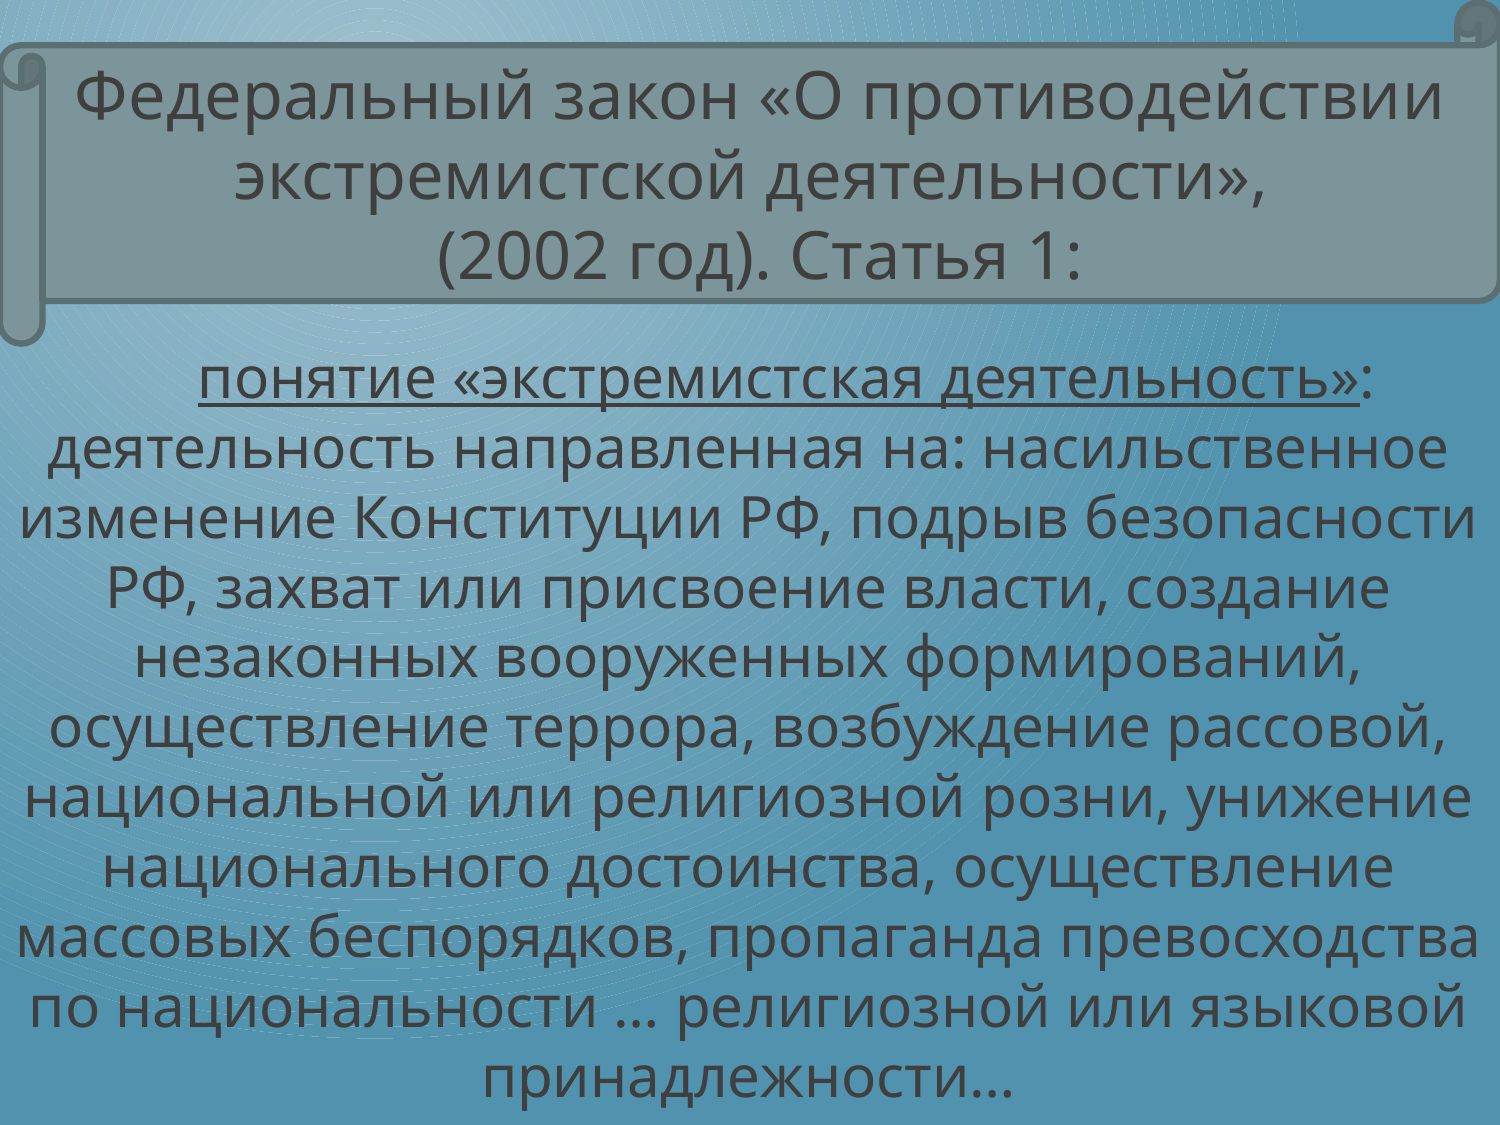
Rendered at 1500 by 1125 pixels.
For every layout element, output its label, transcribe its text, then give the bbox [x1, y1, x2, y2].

text_box понятие «экстремистская деятельность»: деятельность направленная на: насильственное изменение Конституции РФ, подрыв безопасности РФ, захват или присвоение власти, создание незаконных вооруженных формирований, осуществление террора, возбуждение рассовой, национальной или религиозной розни, унижение национального достоинства, осуществление массовых беспорядков, пропаганда превосходства по национальности … религиозной или языковой принадлежности… [0, 332, 1500, 1117]
text_box Федеральный закон «О противодействии экстремистской деятельности», (2002 год). Статья 1: [0, 0, 1500, 332]
